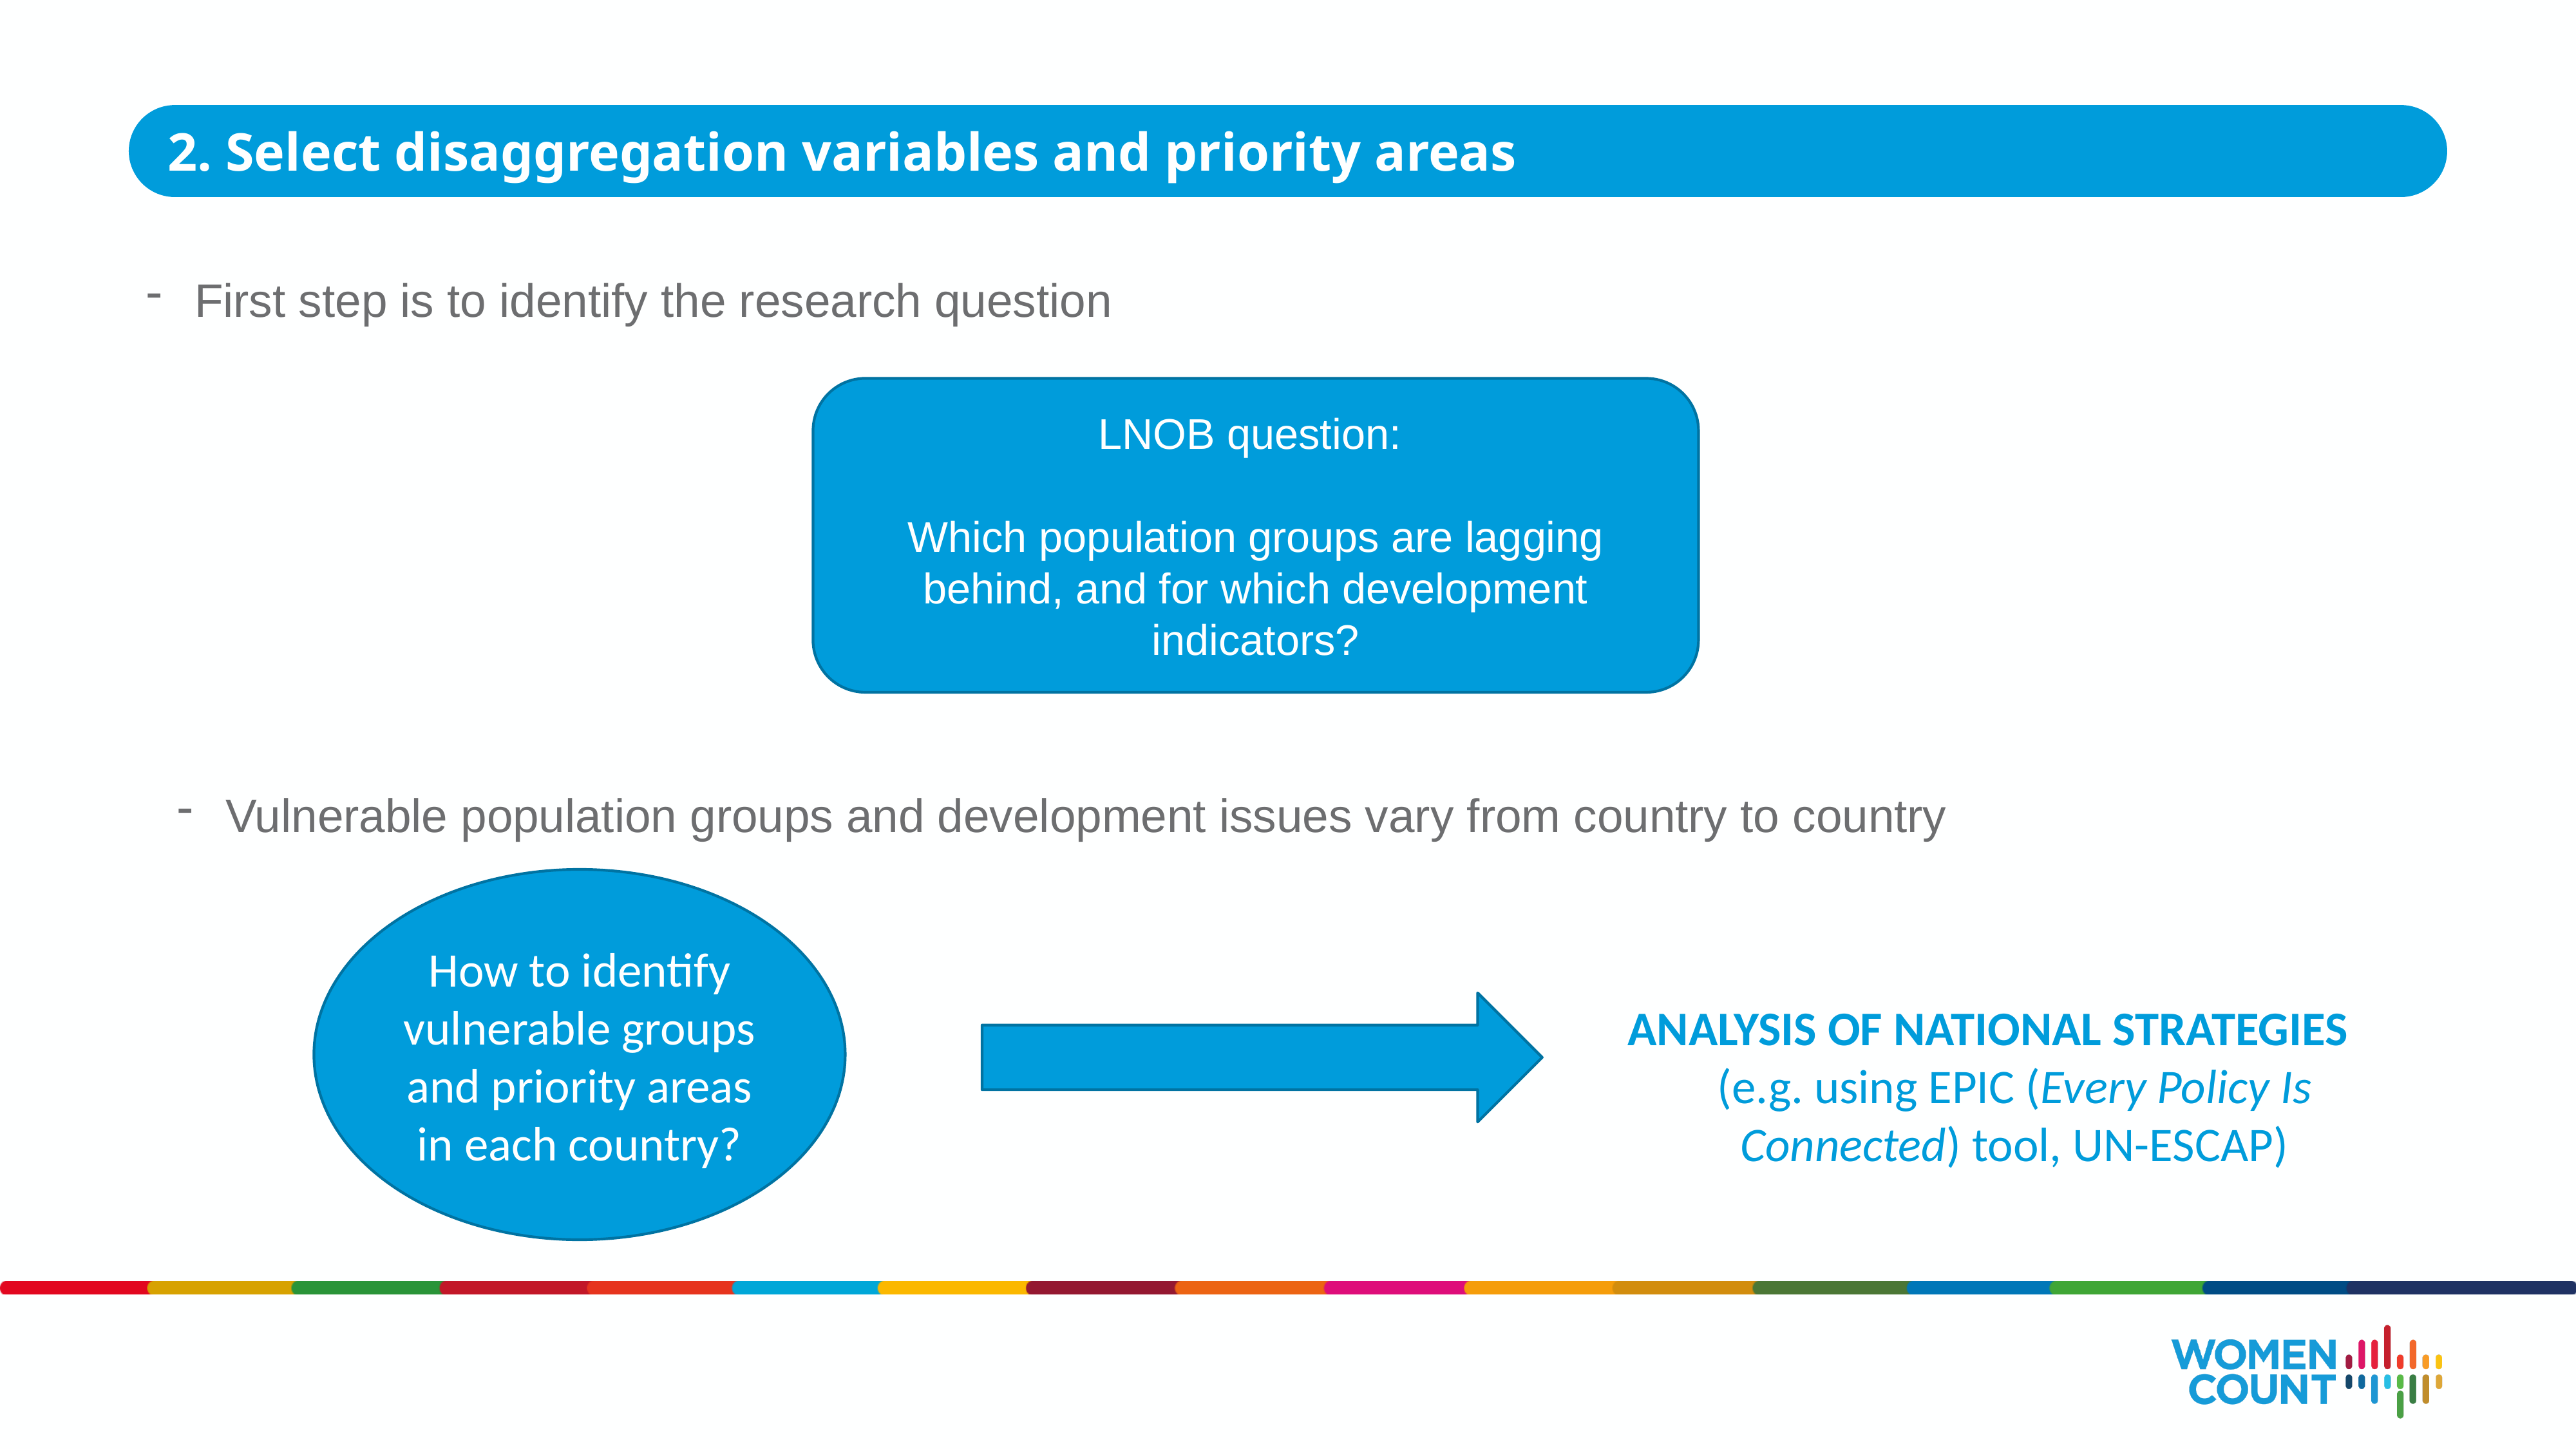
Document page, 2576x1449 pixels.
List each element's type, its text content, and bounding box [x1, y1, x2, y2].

text_box How to identify vulnerable groups and priority areas in each country? [312, 867, 847, 1242]
list 2. Select disaggregation variables and priority areas [167, 119, 2411, 182]
text_box Vulnerable population groups and development issues vary from country to country [167, 781, 2101, 847]
text_box [980, 991, 1544, 1124]
text_box LNOB question: Which population groups are lagging behind, and for which development indicators? [811, 377, 1700, 694]
text_box ANALYSIS OF NATIONAL STRATEGIES (e.g. using EPIC (Every Policy Is Connected) tool, UN-ESCAP) [1618, 992, 2411, 1177]
text_box First step is to identify the research question [137, 265, 2070, 332]
